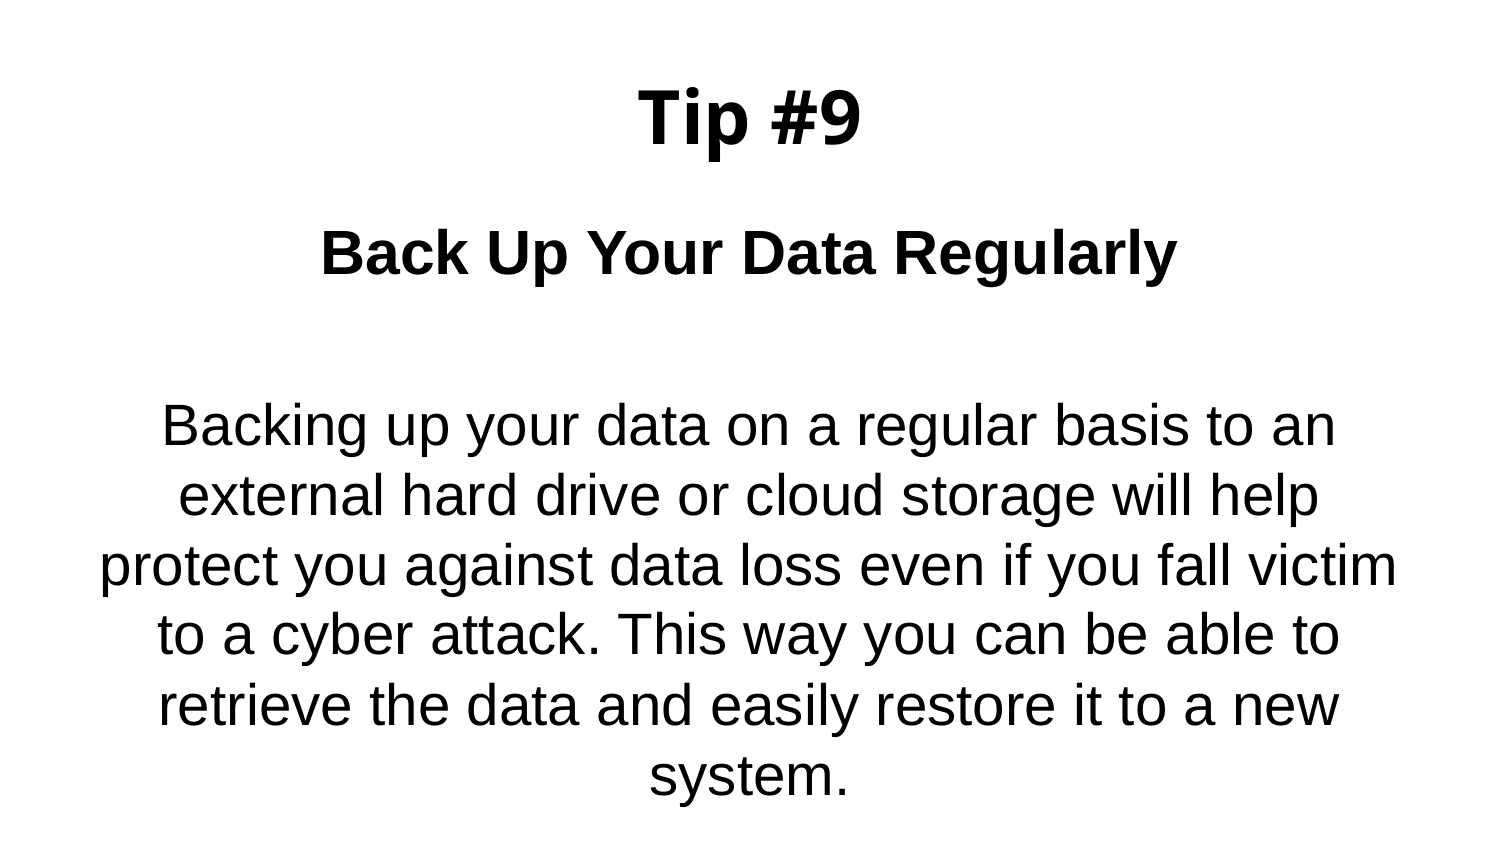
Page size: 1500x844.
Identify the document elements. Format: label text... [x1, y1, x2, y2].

list Back Up Your Data Regularly Backing up your data on a regular basis to an external hard drive or cloud storage will help protect you against data loss even if you fall victim to a cyber attack. This way you can be able to retrieve the data and easily restore it to a new system. . [75, 196, 1425, 808]
title Tip #9 [75, 33, 1425, 175]
